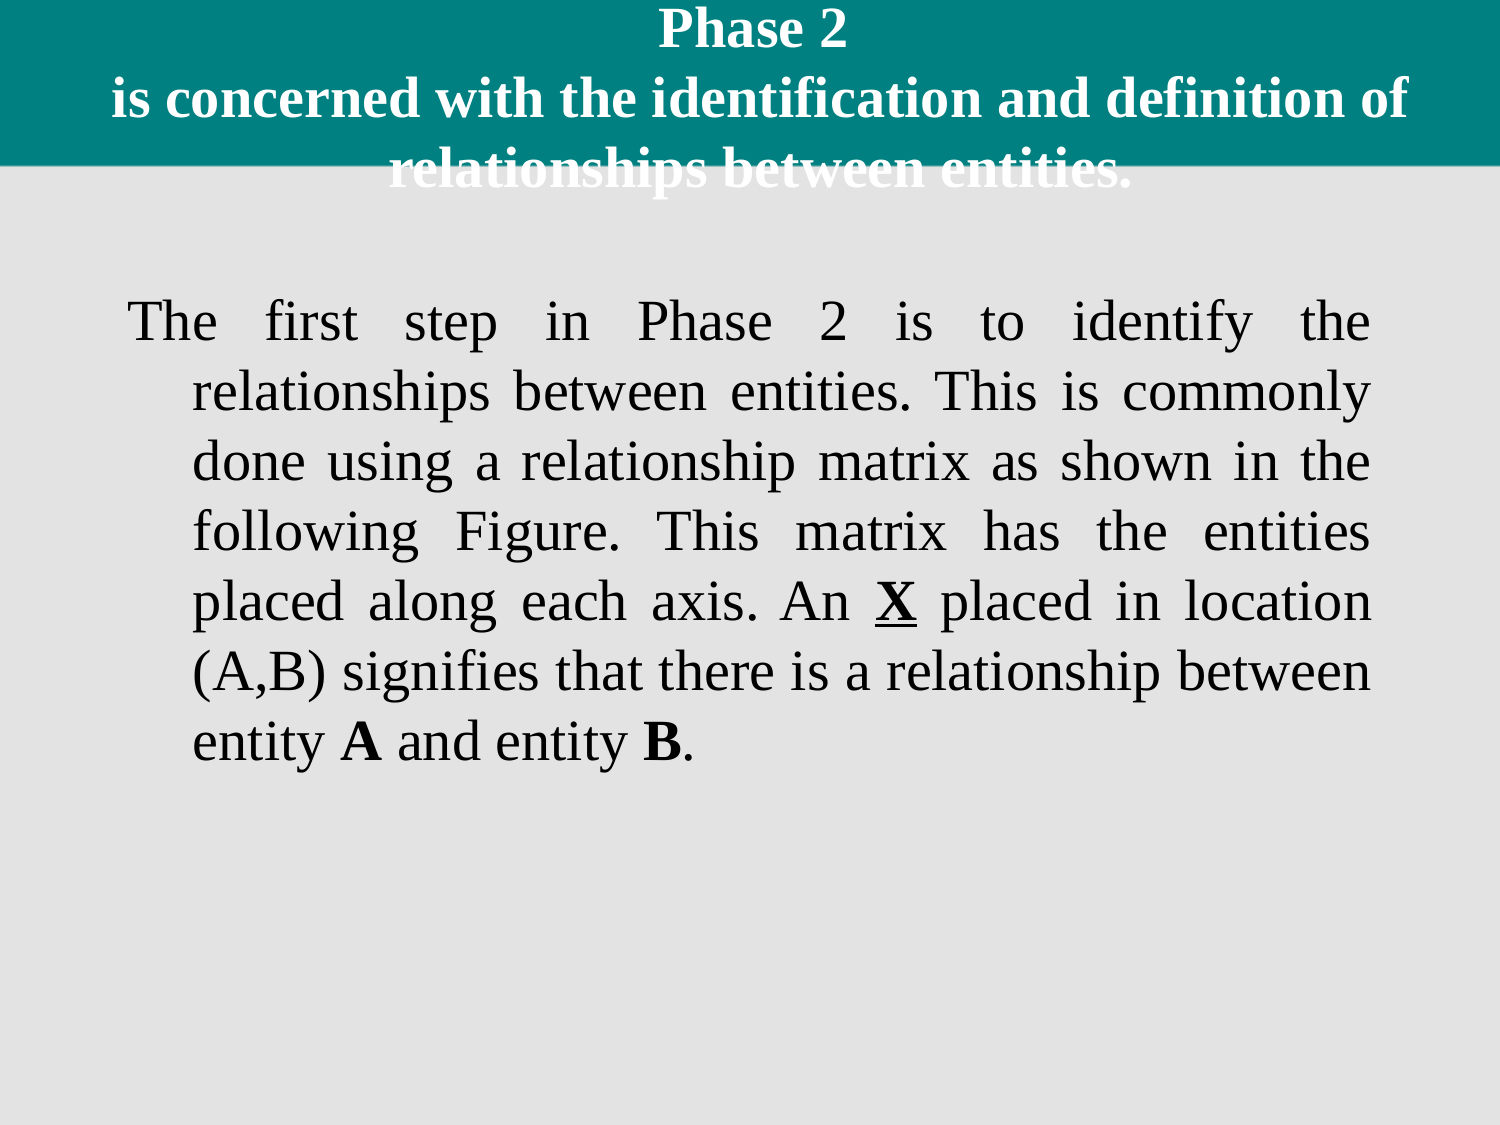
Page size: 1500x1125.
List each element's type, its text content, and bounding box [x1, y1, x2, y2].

title Phase 2 is concerned with the identification and definition of relationships between entities. [74, 0, 1448, 188]
picture [0, 0, 1500, 1125]
list The first step in Phase 2 is to identify the relationships between entities. This is commonly done using a relationship matrix as shown in the following Figure. This matrix has the entities placed along each axis. An X placed in location (A,B) signifies that there is a relationship between entity A and entity B. [111, 274, 1388, 851]
